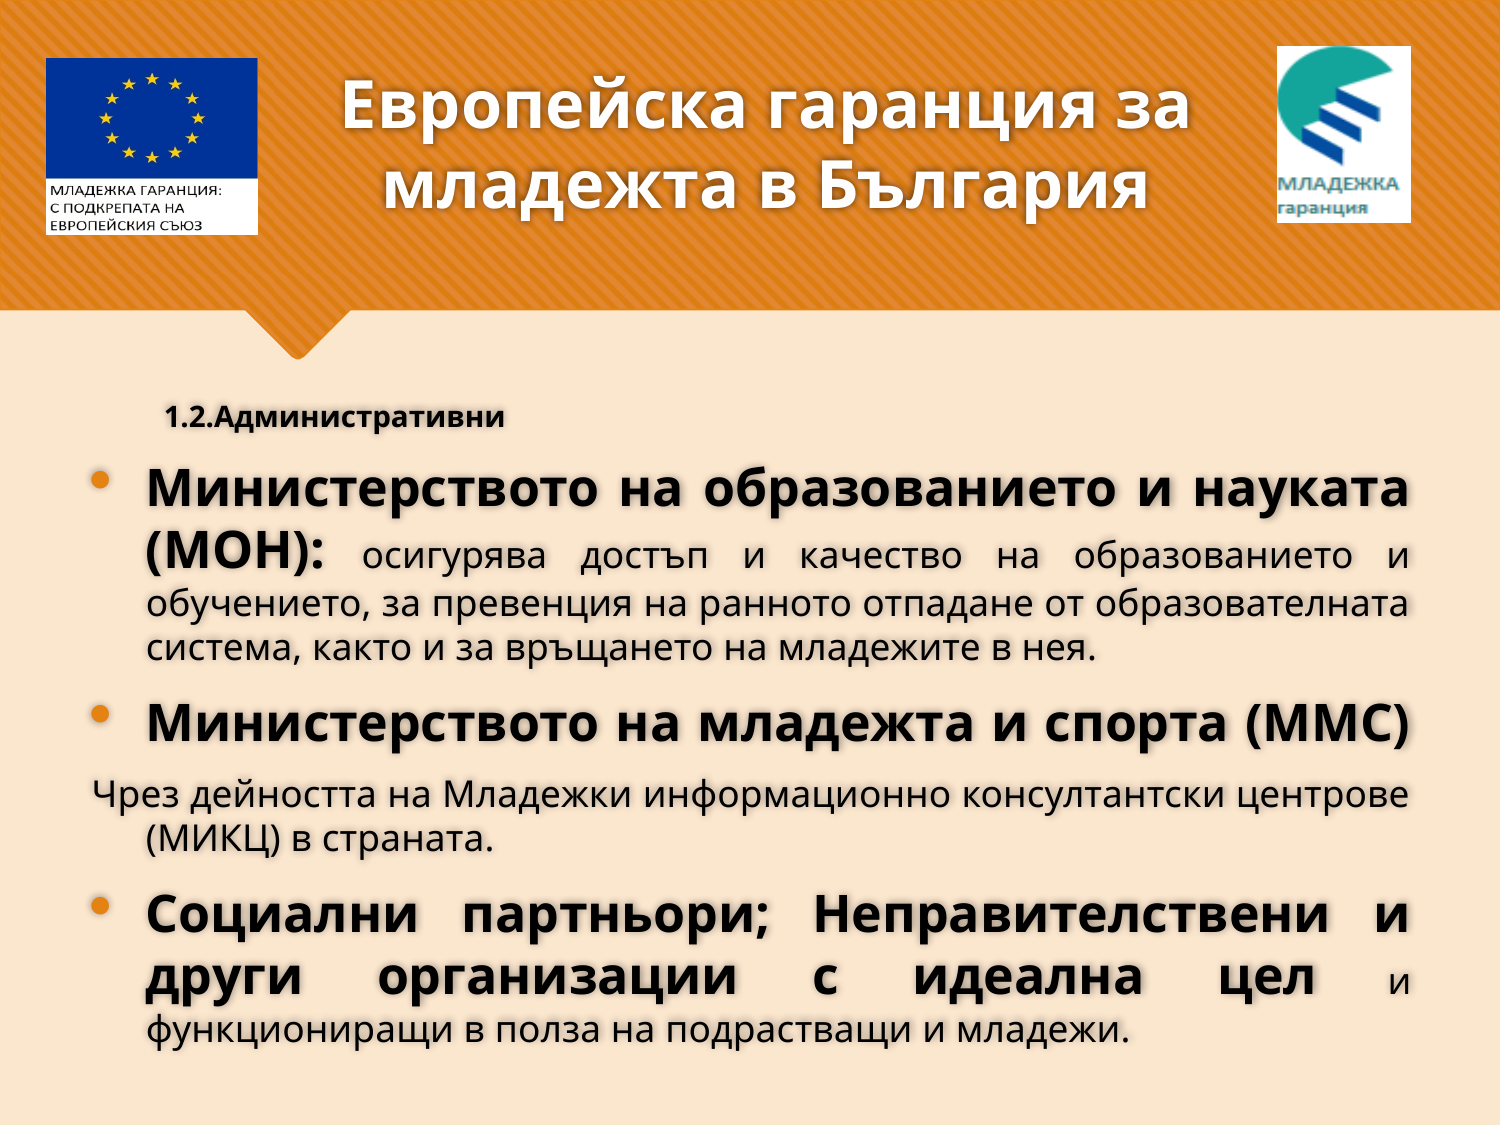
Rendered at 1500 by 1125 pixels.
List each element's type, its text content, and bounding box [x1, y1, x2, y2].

picture [46, 58, 258, 235]
list 1.2.Административни Министерството на образованието и науката (МОН): осигурява достъп и качество на образованието и обучението, за превенция на ранното отпадане от образователната система, както и за връщането на младежите в нея. Министерството на младежта и спорта (ММС) Чрез дейността на Младежки информационно консултантски центрове (МИКЦ) в страната. Социални партньори; Неправителствени и други организации с идеална цел и функциониращи в полза на подрастващи и младежи. [76, 377, 1427, 1122]
picture [1277, 46, 1411, 223]
title Европейска гаранция за младежта в България [320, 101, 1231, 230]
